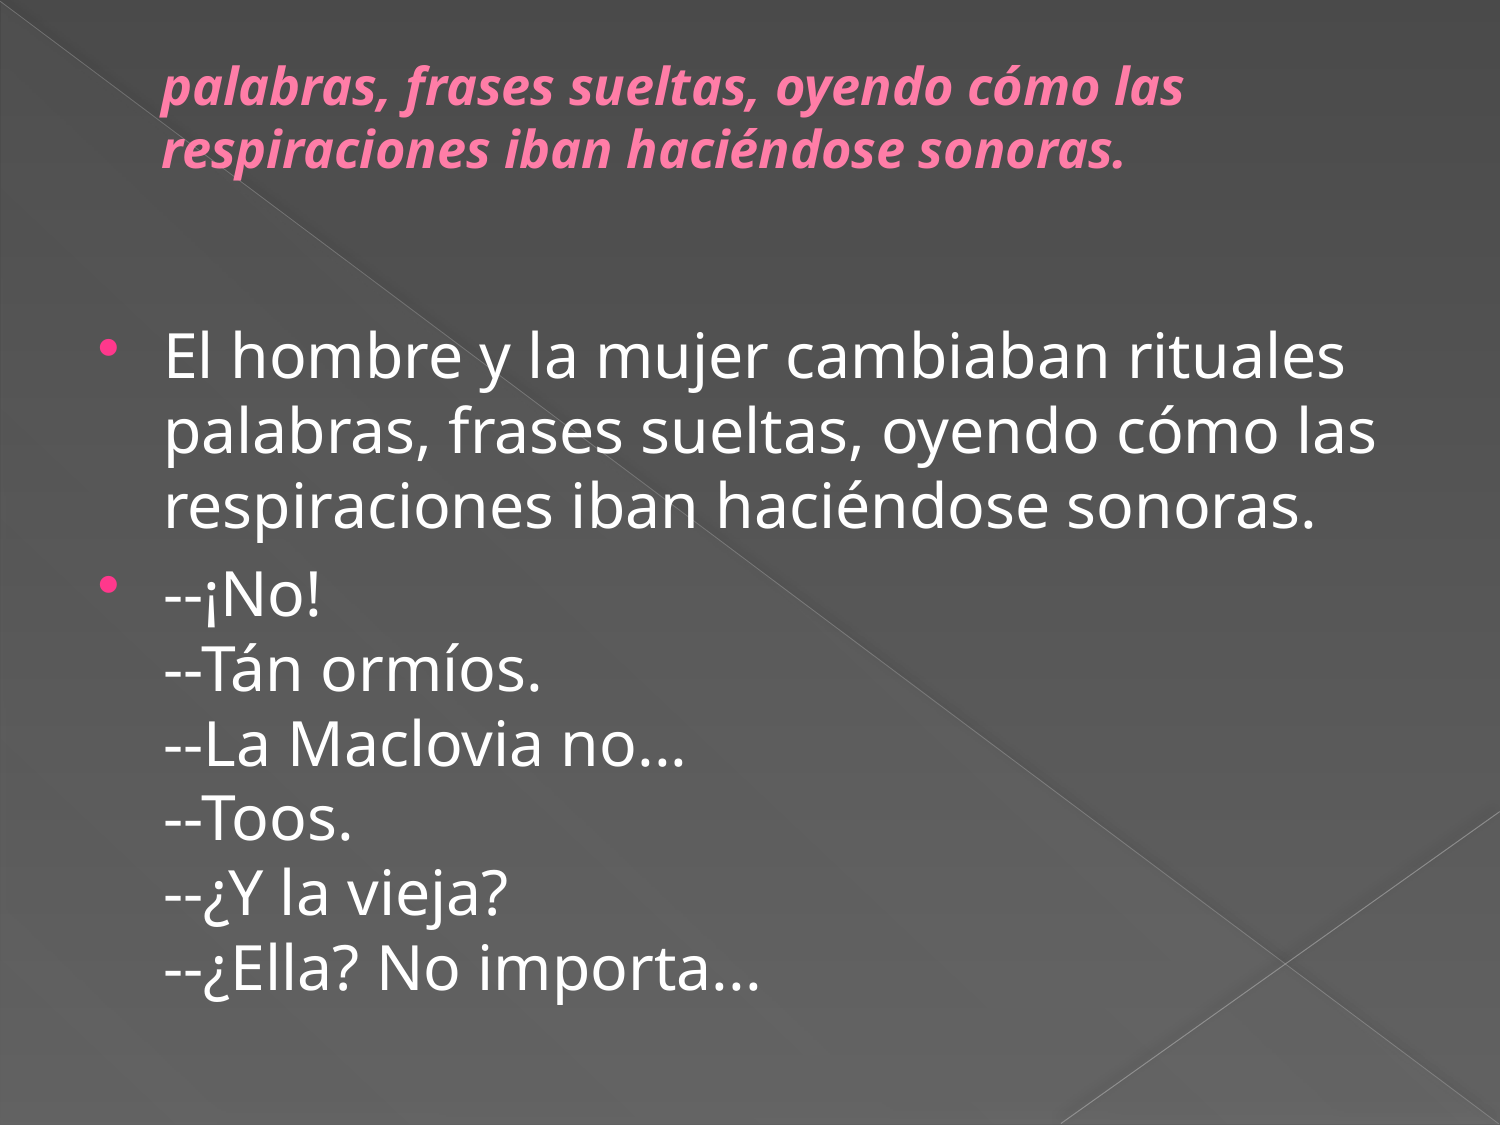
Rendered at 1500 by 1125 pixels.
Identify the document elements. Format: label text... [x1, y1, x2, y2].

title palabras, frases sueltas, oyendo cómo las respiraciones iban haciéndose sonoras. [75, 43, 1425, 274]
list El hombre y la mujer cambiaban rituales palabras, frases sueltas, oyendo cómo las respiraciones iban haciéndose sonoras. --¡No! --Tán ormíos. --La Maclovia no... --Toos. --¿Y la vieja? --¿Ella? No importa... [75, 308, 1425, 1059]
